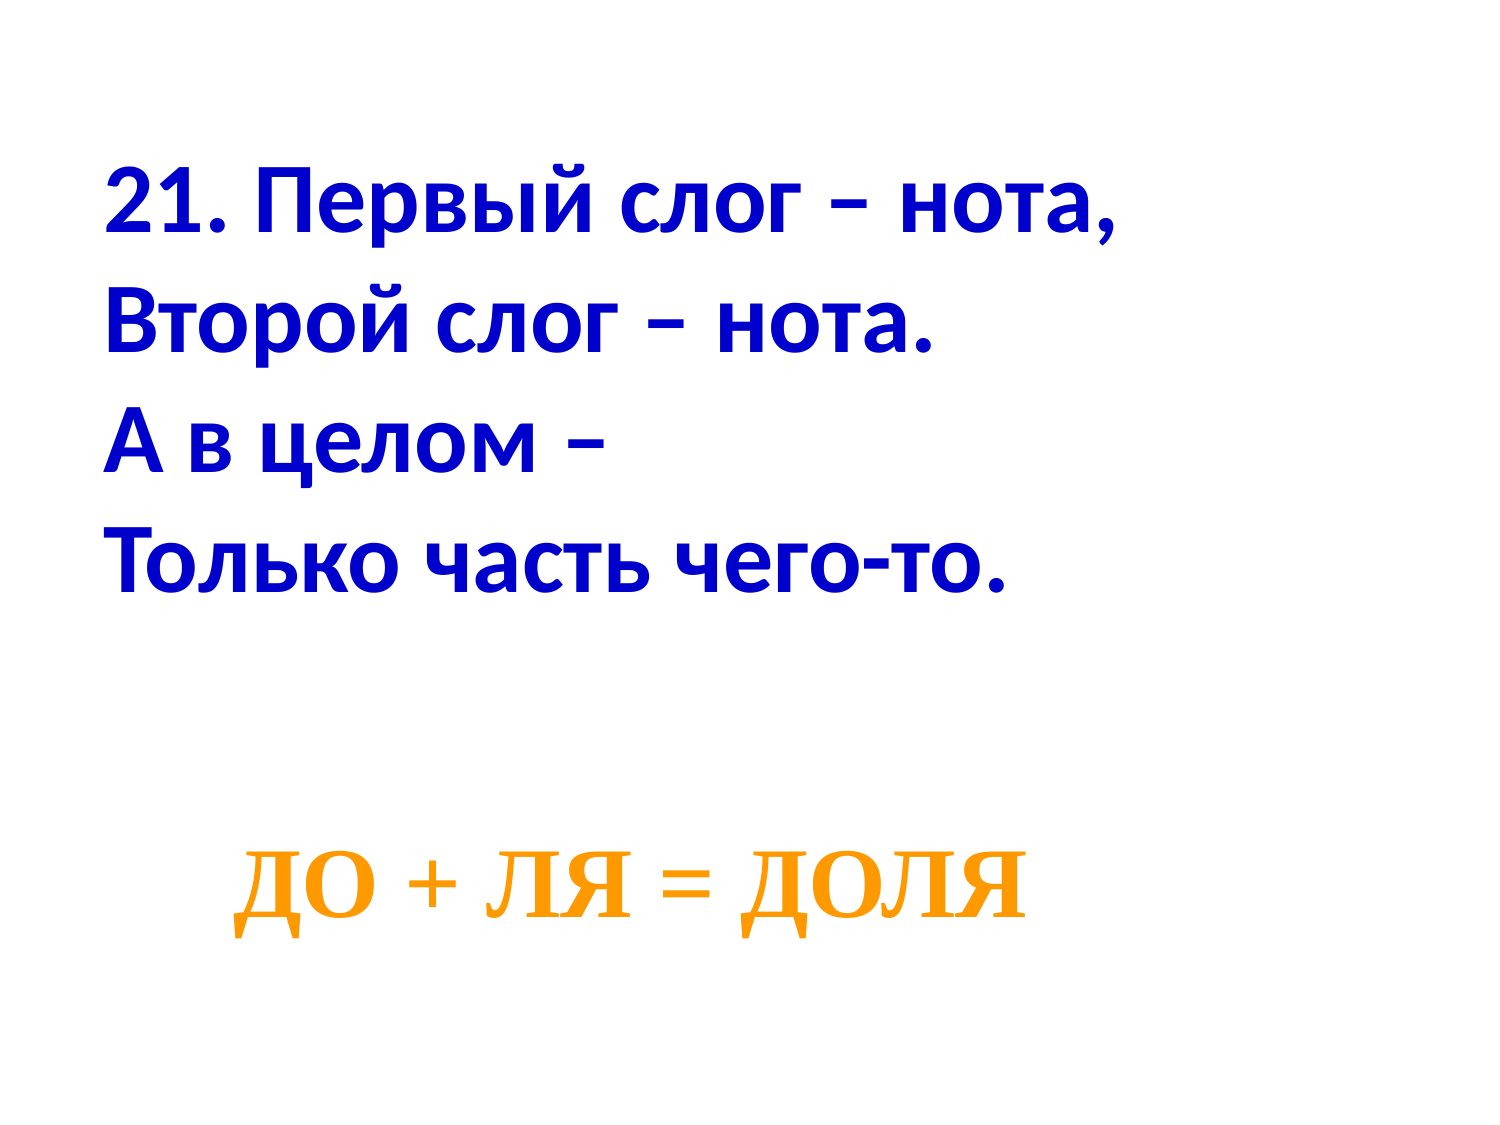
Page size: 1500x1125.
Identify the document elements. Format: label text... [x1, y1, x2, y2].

text_box ДО + ЛЯ = ДОЛЯ [218, 810, 1223, 946]
text_box 21. Первый слог – нота, Второй слог – нота. А в целом – Только часть чего-то. [88, 125, 1435, 620]
